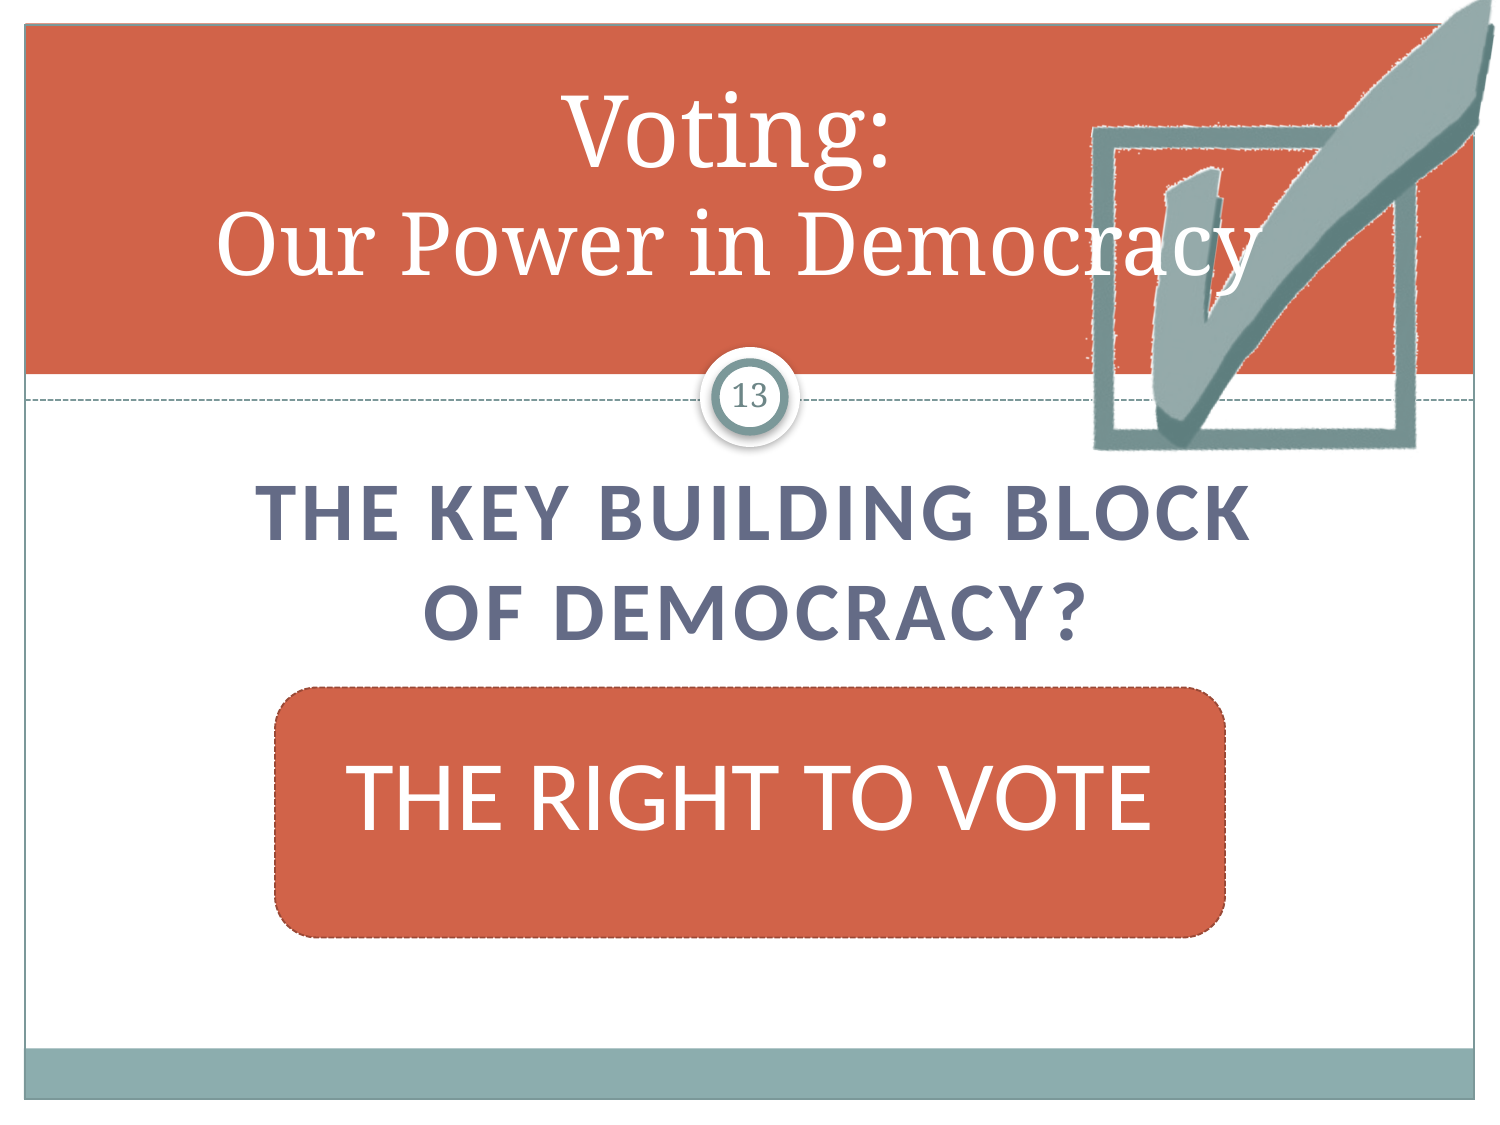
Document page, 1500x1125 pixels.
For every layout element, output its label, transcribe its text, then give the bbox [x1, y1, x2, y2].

text_box THE RIGHT TO VOTE [274, 686, 1226, 939]
list The key building block of democracy? [224, 450, 1288, 700]
slide_number 13 [712, 360, 788, 434]
title Voting: Our Power in Democracy [62, 50, 1073, 300]
picture [1080, 0, 1466, 473]
